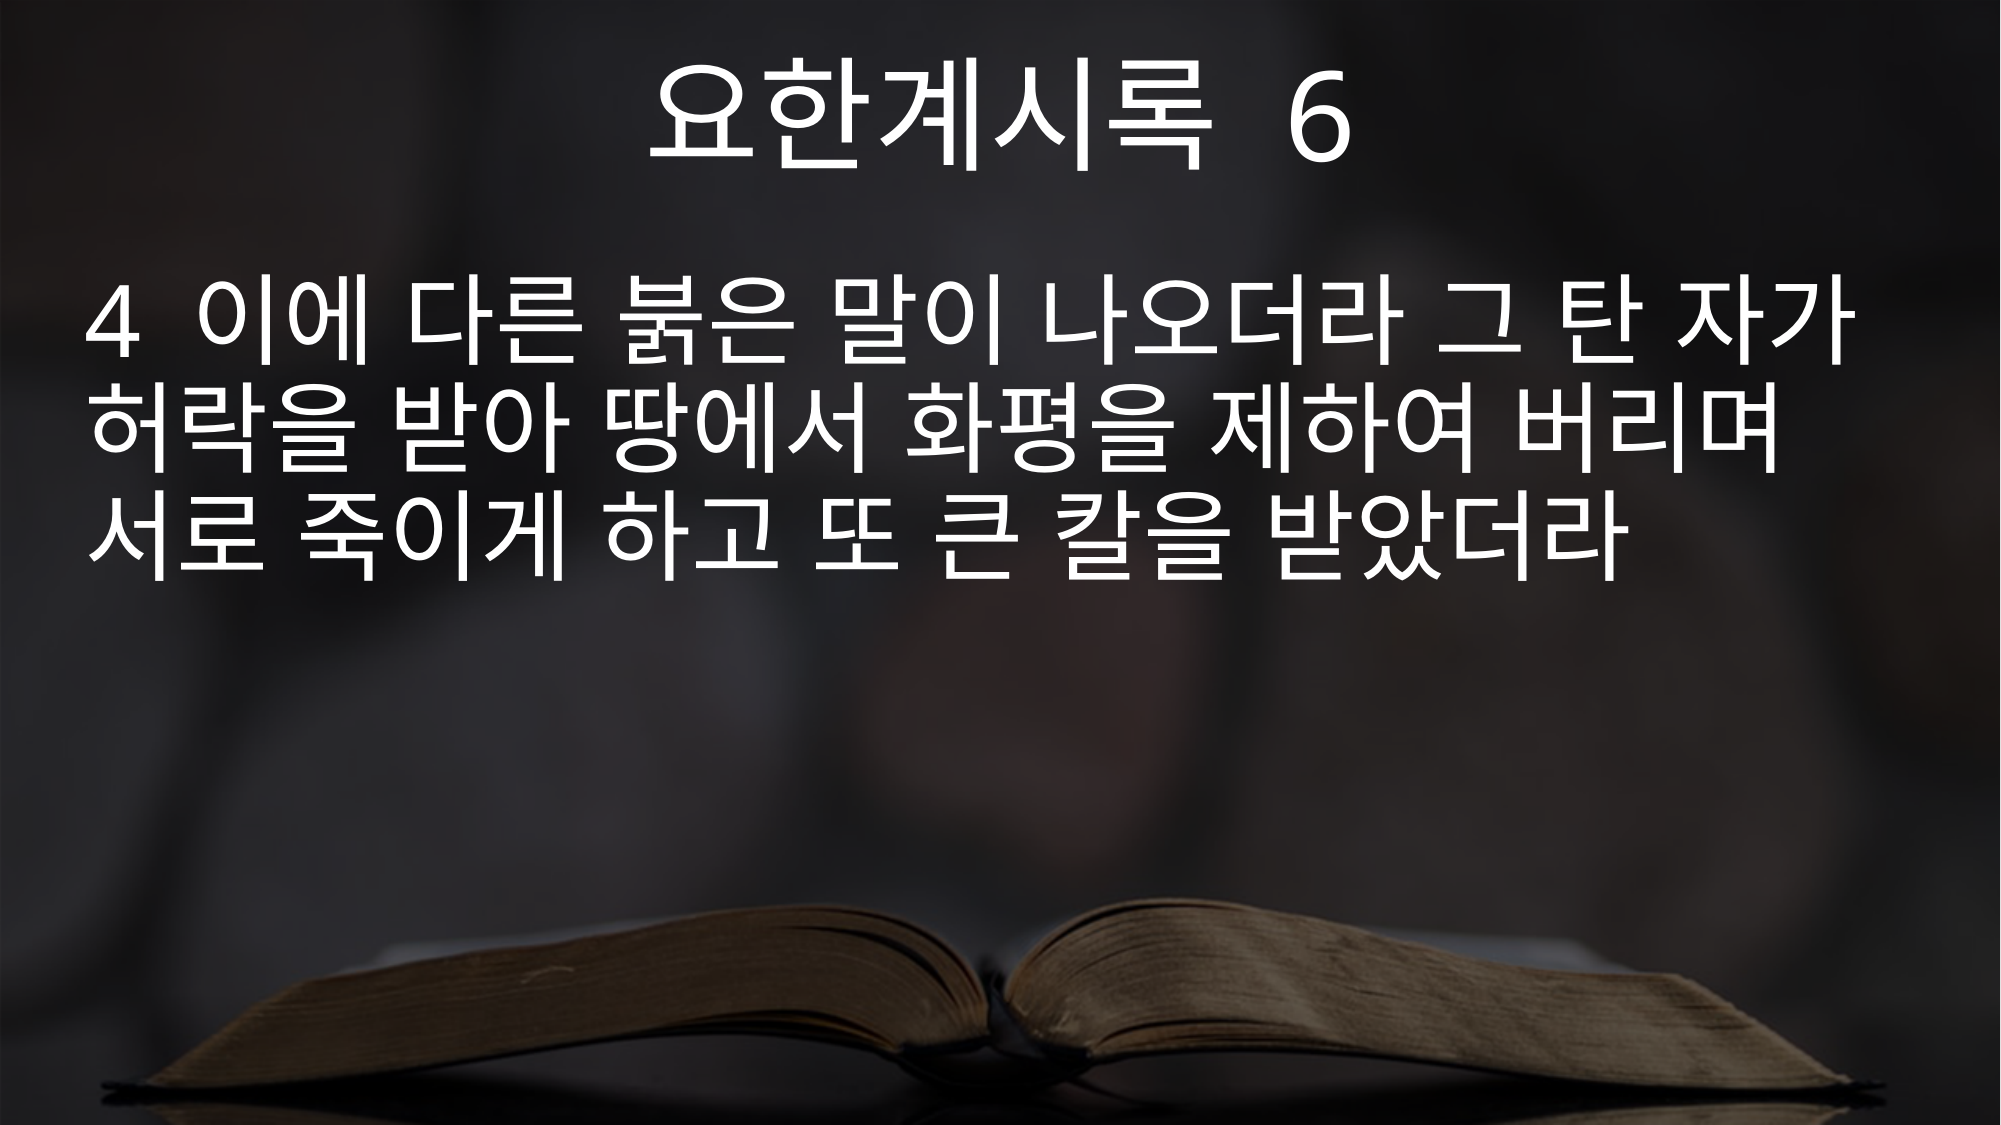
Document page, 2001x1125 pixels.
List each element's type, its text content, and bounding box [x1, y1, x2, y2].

footer 요한계시록 6 [0, 32, 2000, 192]
picture [0, 0, 2001, 1125]
list 4 이에 다른 붉은 말이 나오더라 그 탄 자가 허락을 받아 땅에서 화평을 제하여 버리며 서로 죽이게 하고 또 큰 칼을 받았더라 [69, 263, 1953, 423]
